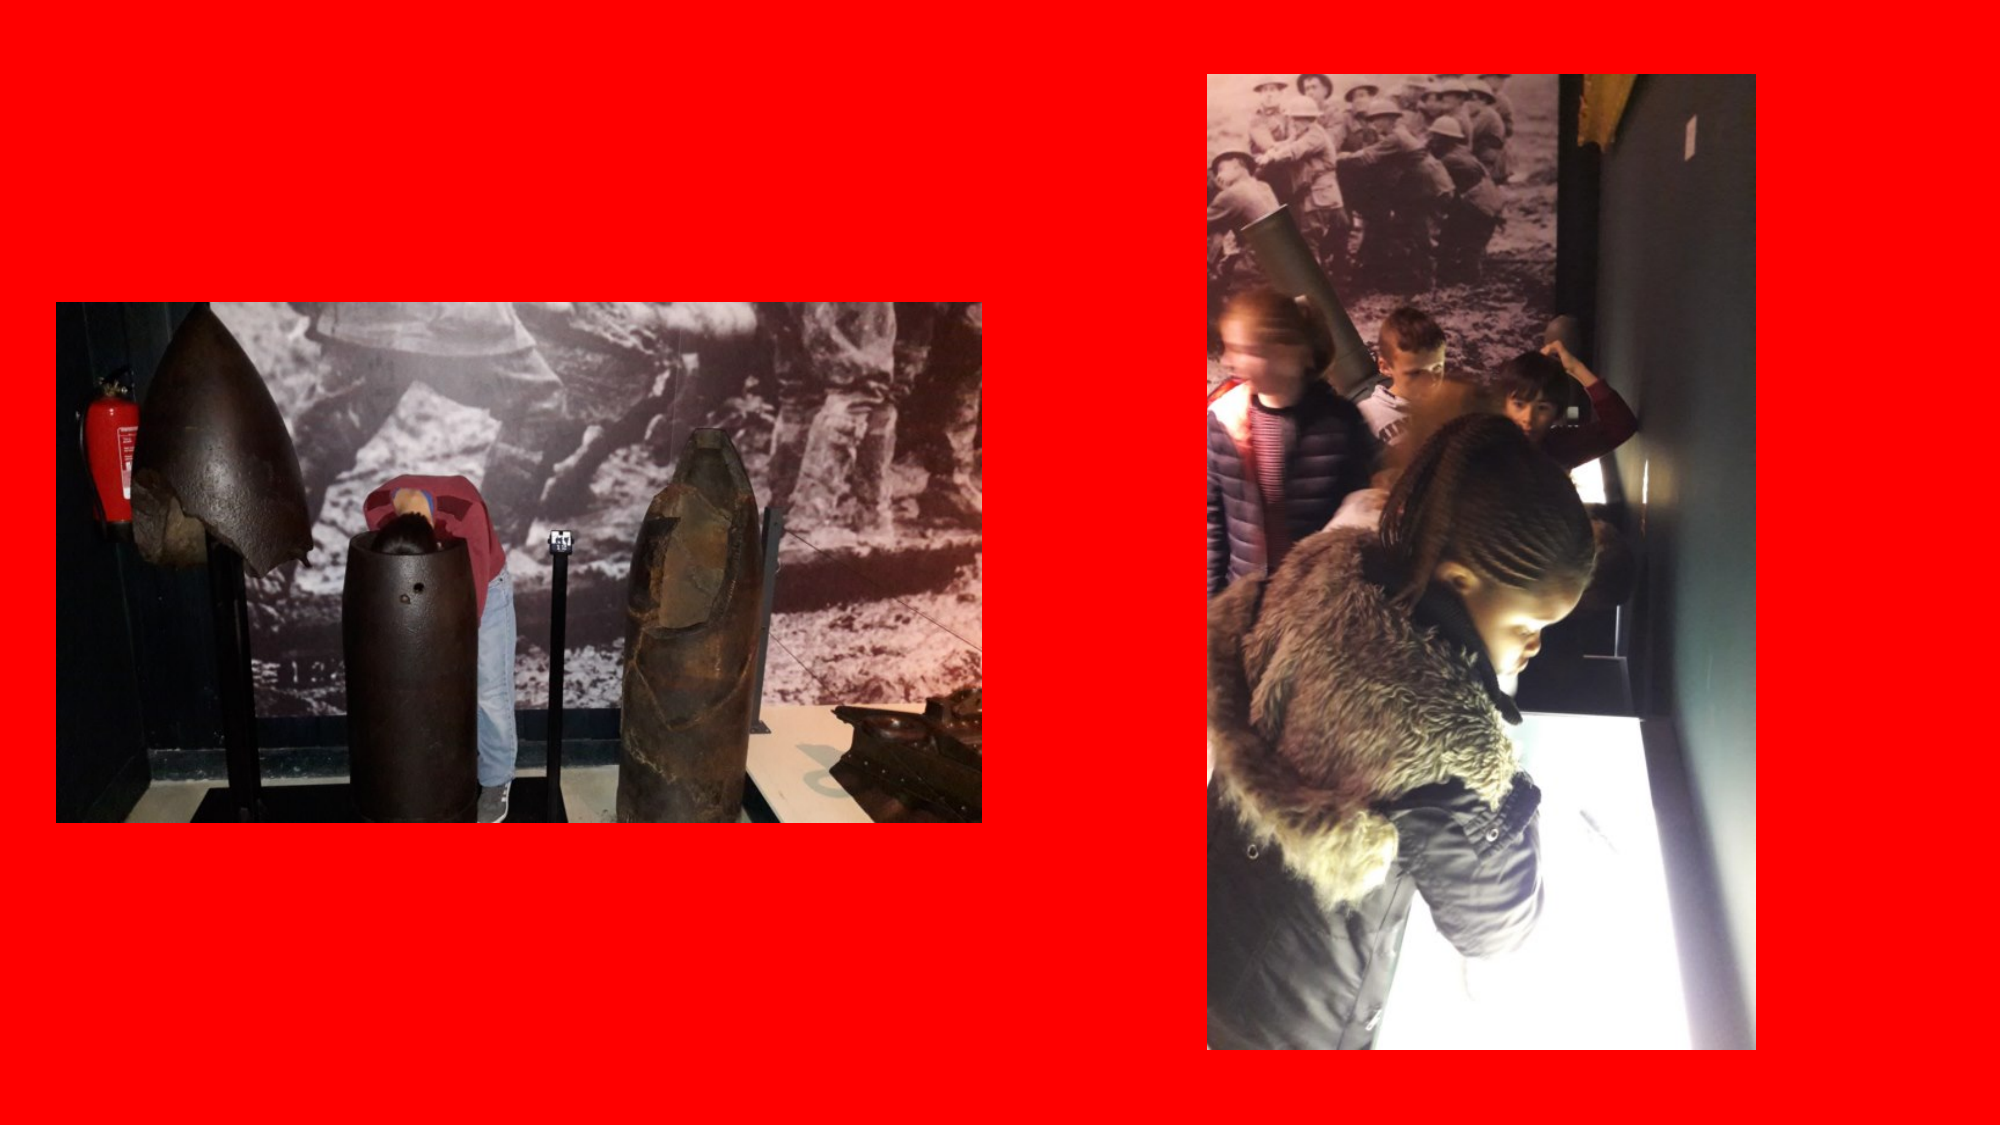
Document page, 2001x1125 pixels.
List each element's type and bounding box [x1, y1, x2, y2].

picture [56, 302, 982, 823]
picture [1206, 74, 1756, 1050]
